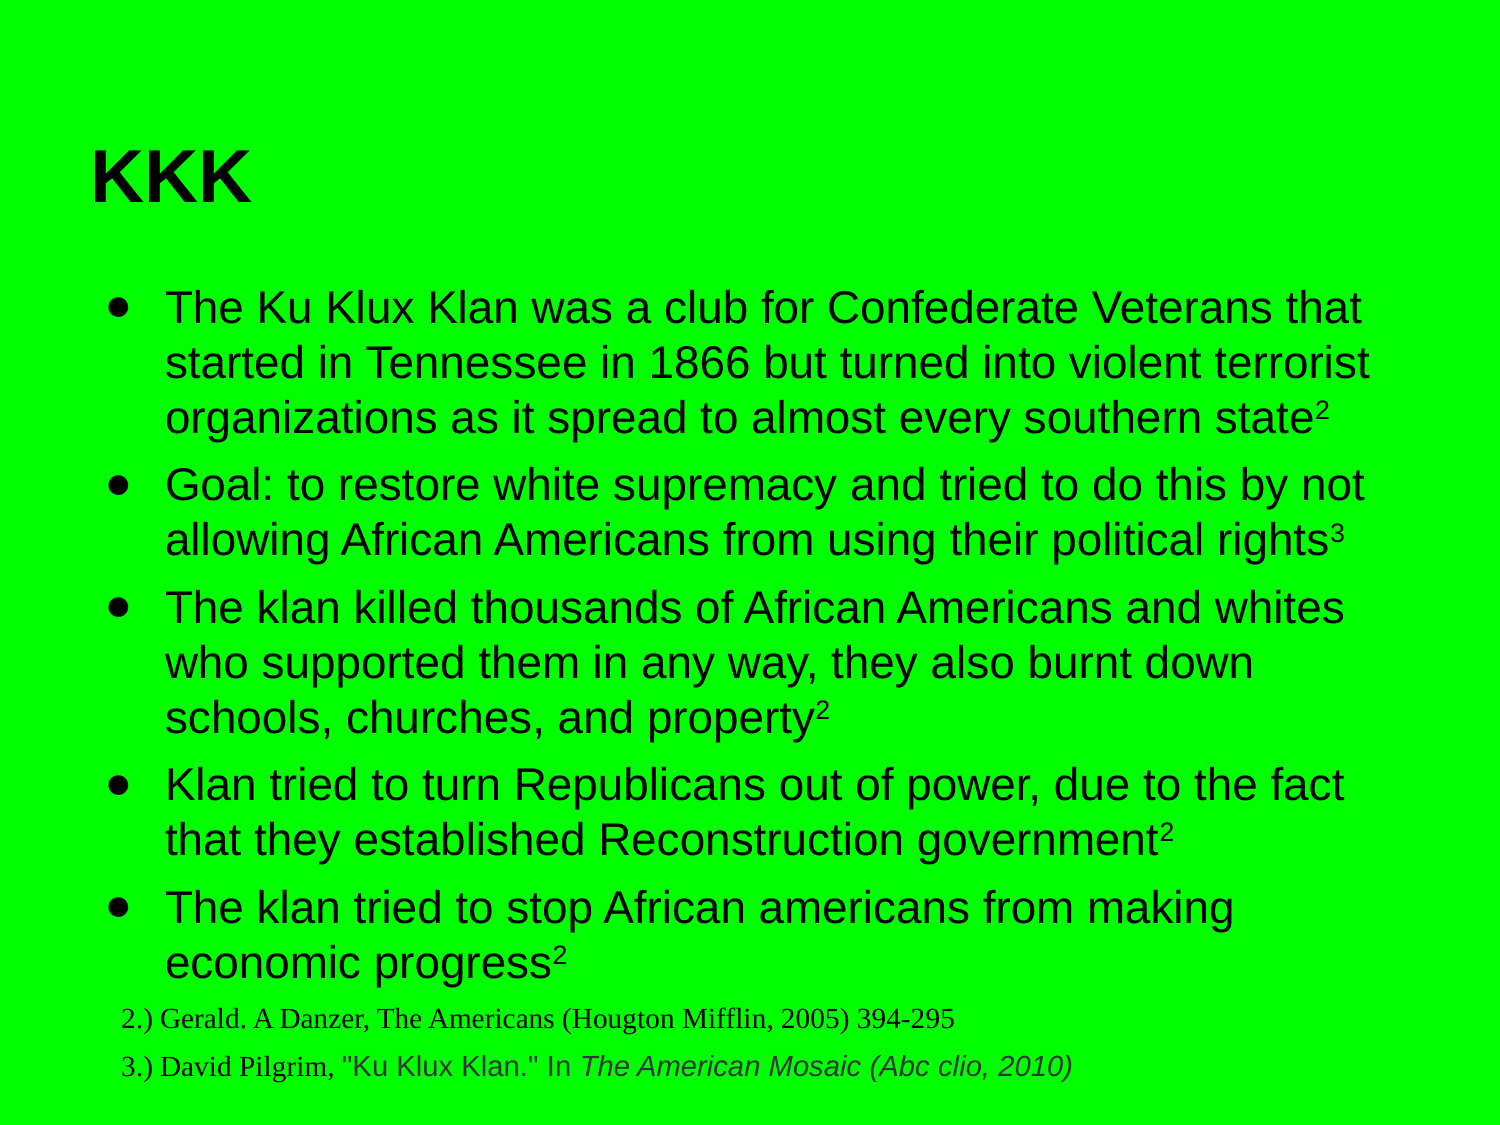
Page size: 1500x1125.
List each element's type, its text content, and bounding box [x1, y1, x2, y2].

title KKK [75, 45, 1425, 233]
list The Ku Klux Klan was a club for Confederate Veterans that started in Tennessee in 1866 but turned into violent terrorist organizations as it spread to almost every southern state2 Goal: to restore white supremacy and tried to do this by not allowing African Americans from using their political rights3 The klan killed thousands of African Americans and whites who supported them in any way, they also burnt down schools, churches, and property2 Klan tried to turn Republicans out of power, due to the fact that they established Reconstruction government2 The klan tried to stop African americans from making economic progress2 2.) Gerald. A Danzer, The Americans (Hougton Mifflin, 2005) 394-295 3.) David Pilgrim, "Ku Klux Klan." In The American Mosaic (Abc clio, 2010) [75, 262, 1425, 1078]
